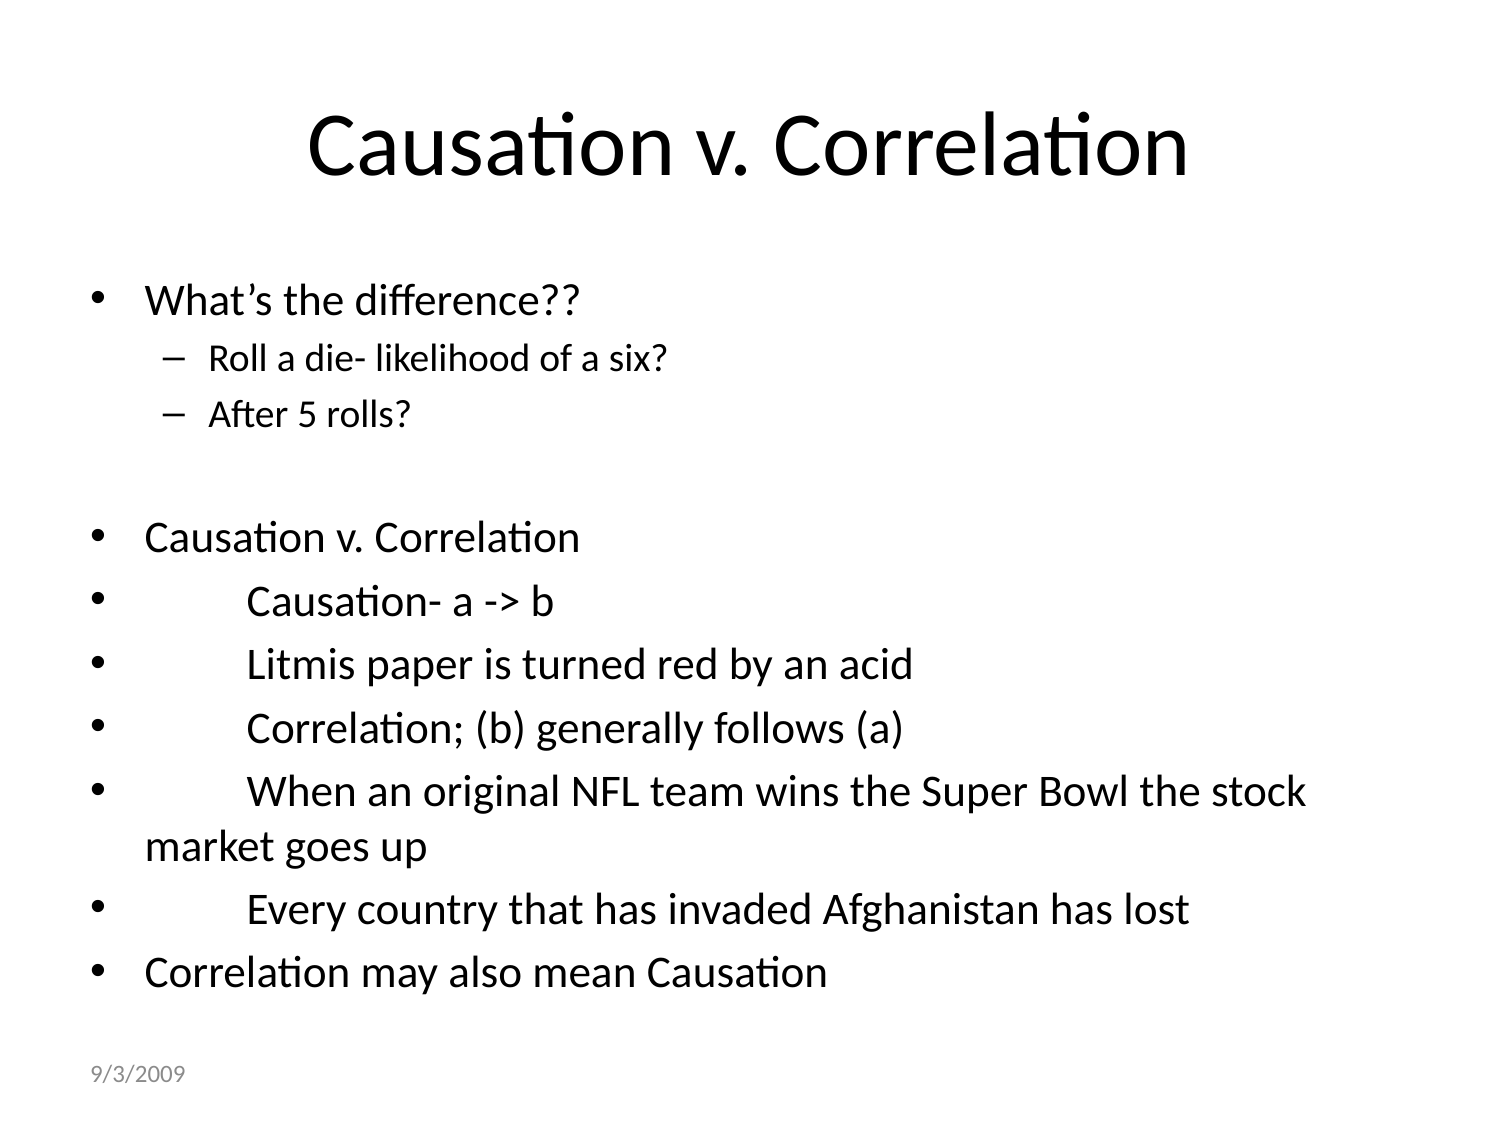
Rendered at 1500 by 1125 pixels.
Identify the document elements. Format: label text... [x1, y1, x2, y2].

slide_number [75, 1042, 425, 1103]
list What’s the difference?? Roll a die- likelihood of a six? After 5 rolls? Causation v. Correlation Causation- a -> b Litmis paper is turned red by an acid Correlation; (b) generally follows (a) When an original NFL team wins the Super Bowl the stock market goes up Every country that has invaded Afghanistan has lost Correlation may also mean Causation [75, 262, 1425, 1005]
title Causation v. Correlation [75, 45, 1425, 233]
